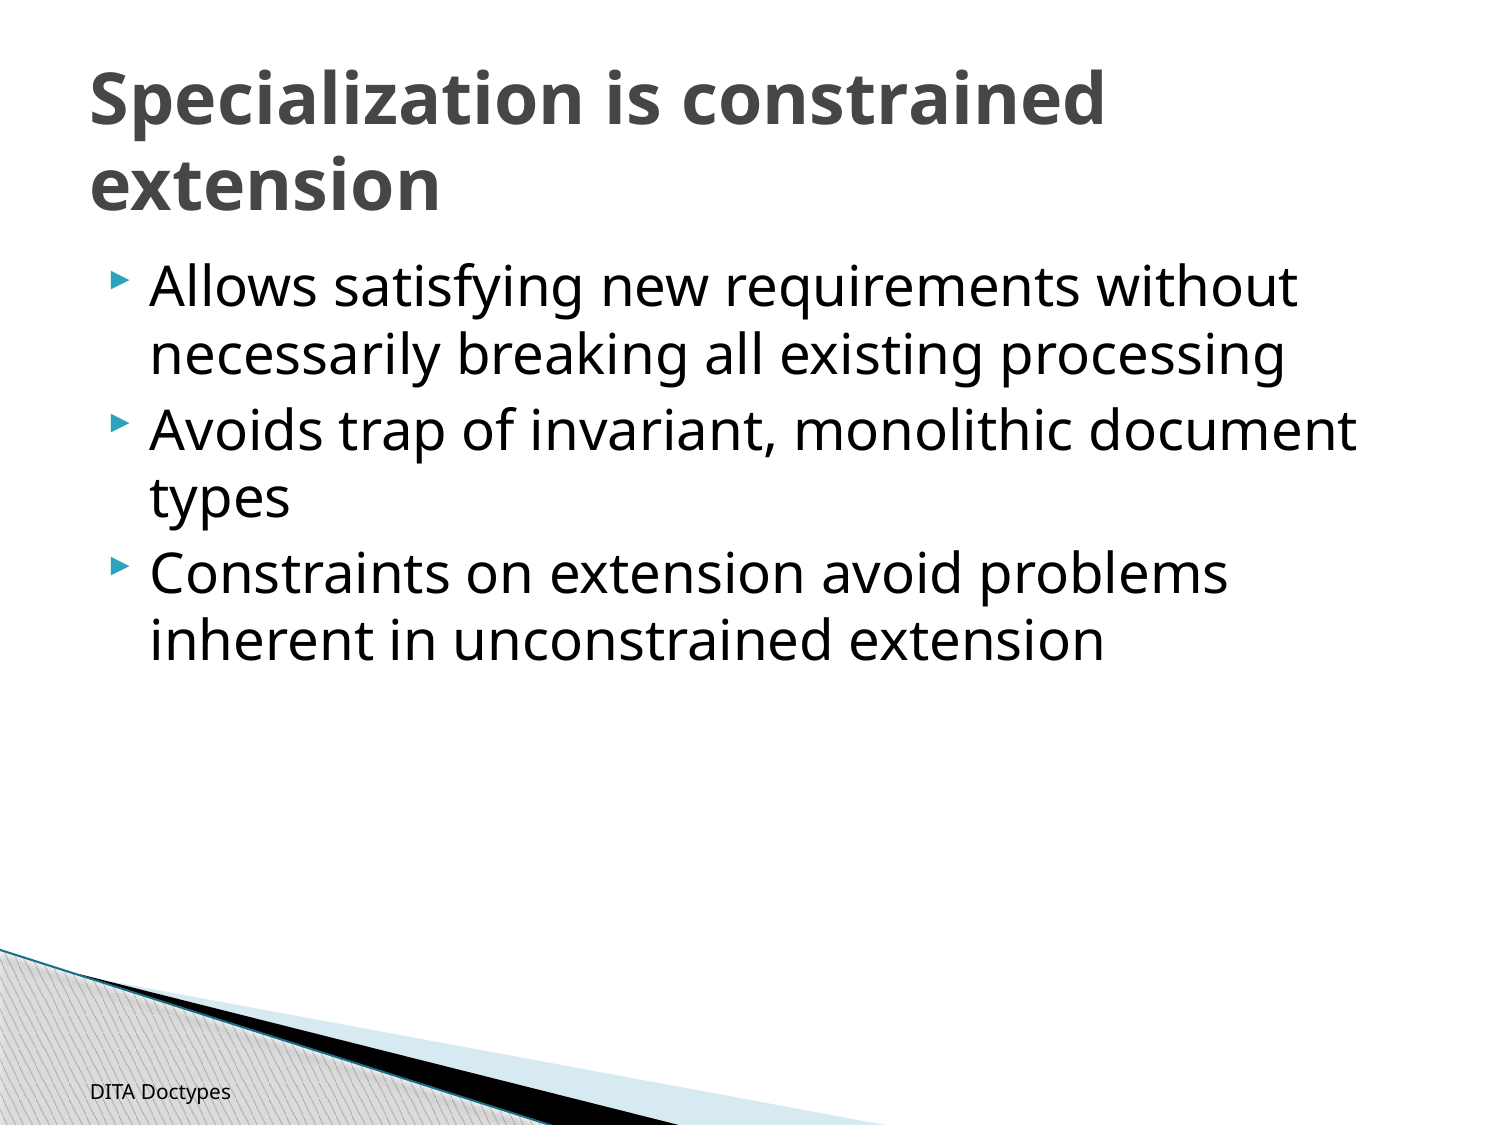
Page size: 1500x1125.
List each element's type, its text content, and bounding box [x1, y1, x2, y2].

list Allows satisfying new requirements without necessarily breaking all existing processing Avoids trap of invariant, monolithic document types Constraints on extension avoid problems inherent in unconstrained extension [75, 243, 1425, 986]
title Specialization is constrained extension [75, 45, 1425, 233]
